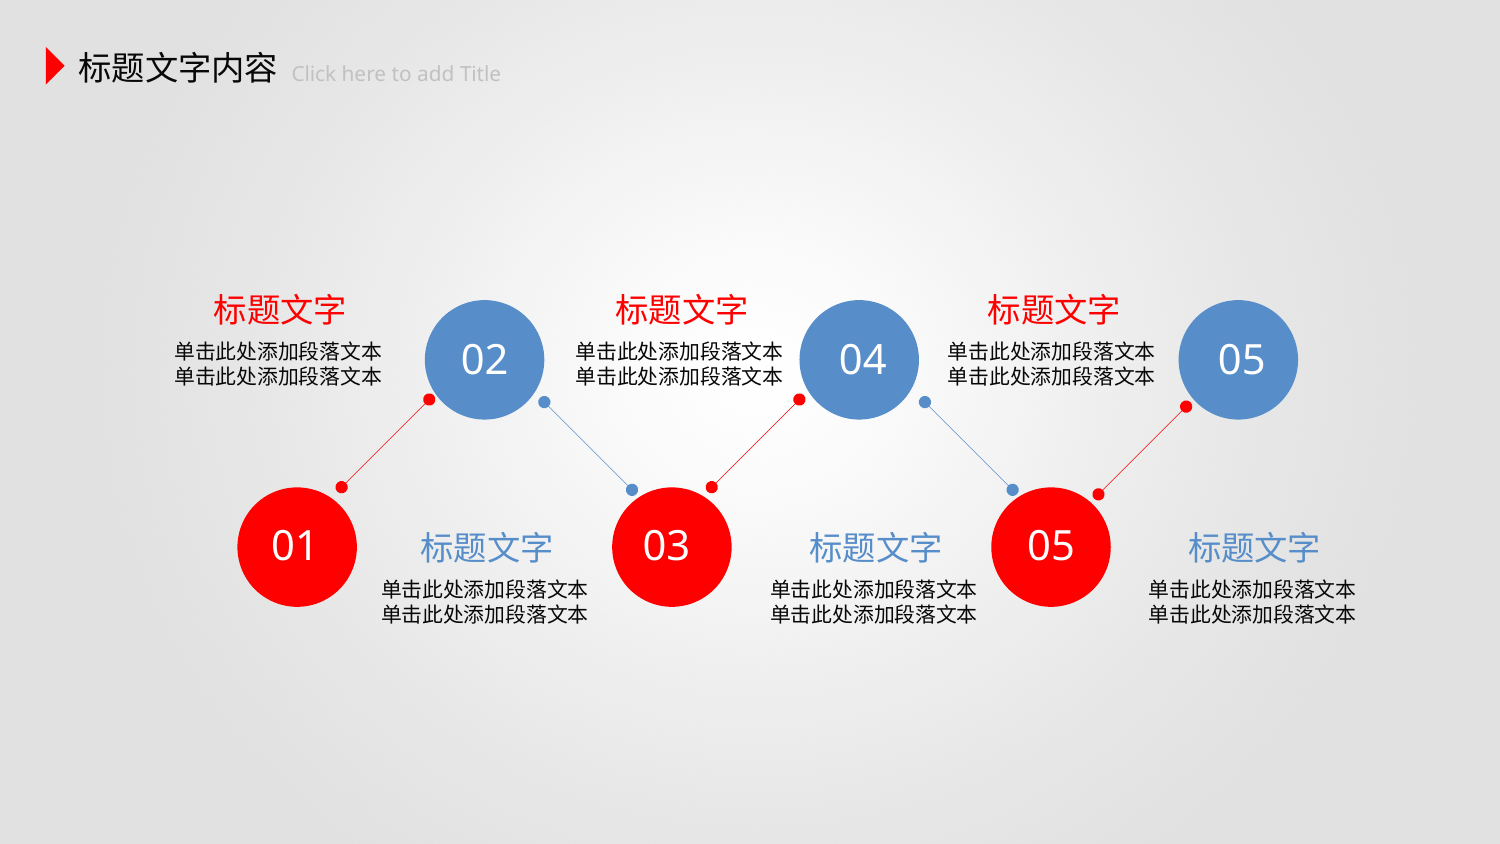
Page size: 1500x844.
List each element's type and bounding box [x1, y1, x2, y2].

text_box [424, 299, 545, 420]
text_box [45, 39, 523, 96]
text_box [731, 519, 1022, 635]
text_box [1109, 519, 1400, 635]
text_box [611, 487, 732, 608]
text_box [991, 487, 1111, 608]
text_box [799, 299, 920, 420]
text_box [909, 281, 1200, 397]
picture [0, 0, 1500, 844]
text_box [342, 519, 633, 635]
text_box [135, 281, 426, 397]
text_box [237, 487, 358, 608]
text_box [537, 281, 827, 397]
text_box [1178, 299, 1299, 420]
